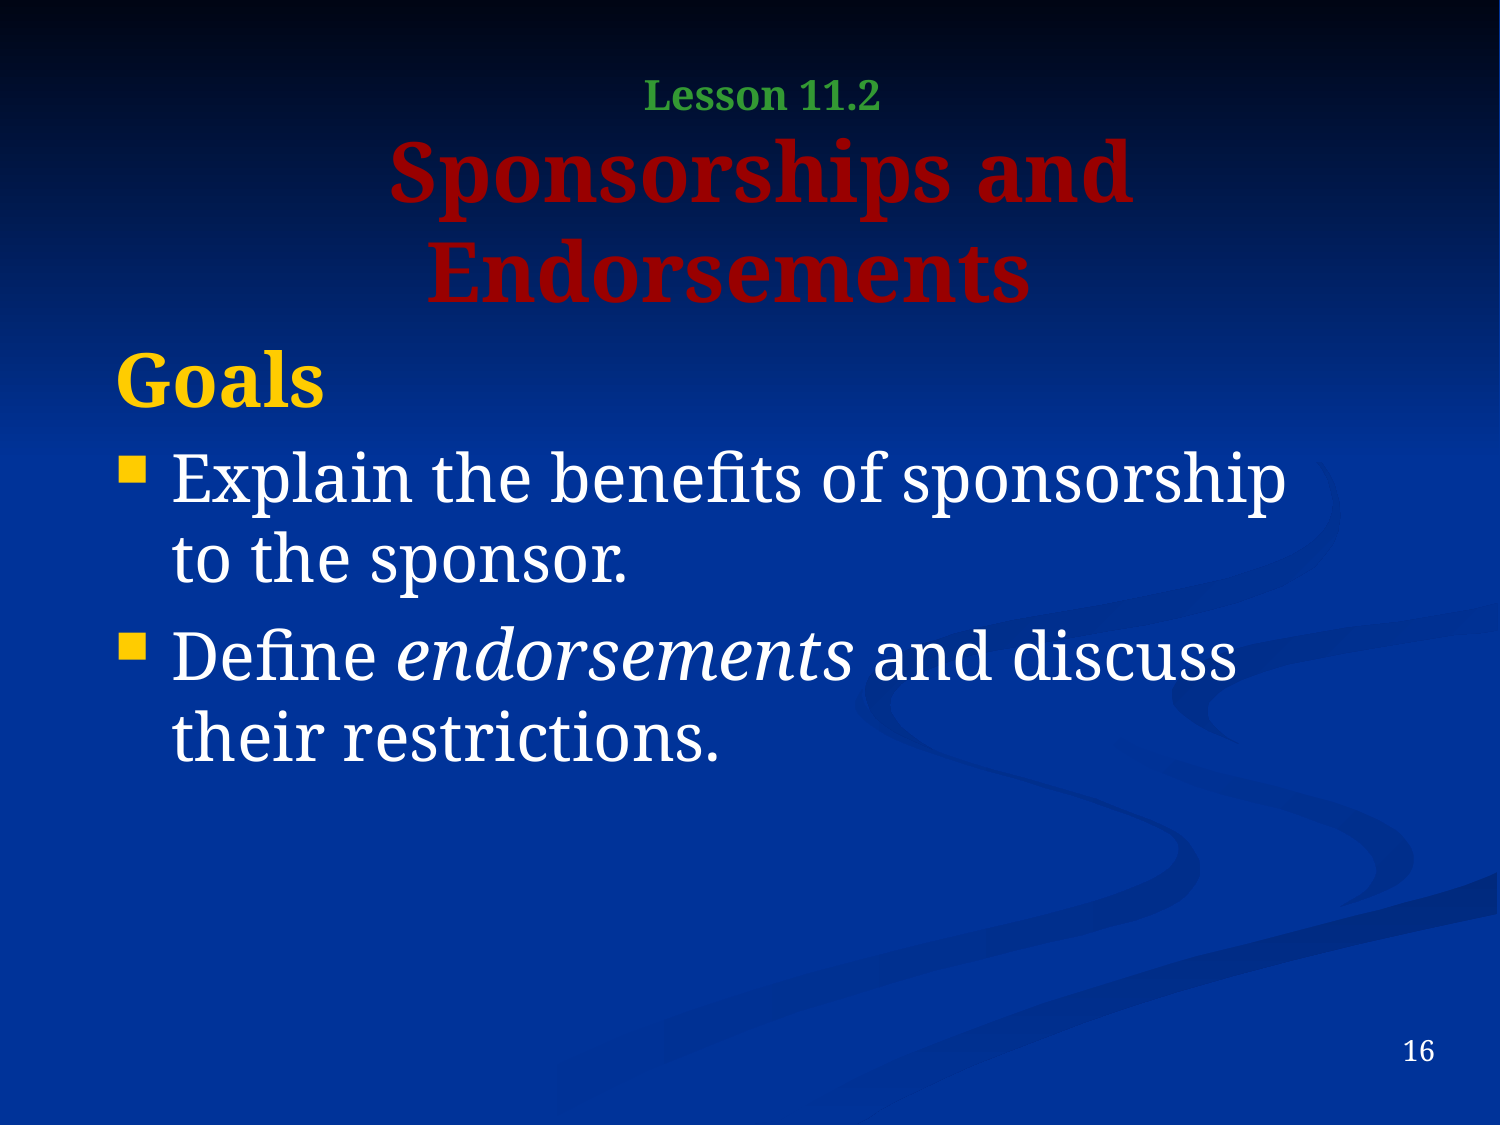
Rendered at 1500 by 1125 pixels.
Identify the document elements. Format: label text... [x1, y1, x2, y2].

title Lesson 11.2 Sponsorships and Endorsements [87, 99, 1438, 288]
list Goals Explain the benefits of sponsorship to the sponsor. Define endorsements and discuss their restrictions. [99, 324, 1376, 976]
text_box 16 [1137, 1024, 1450, 1103]
